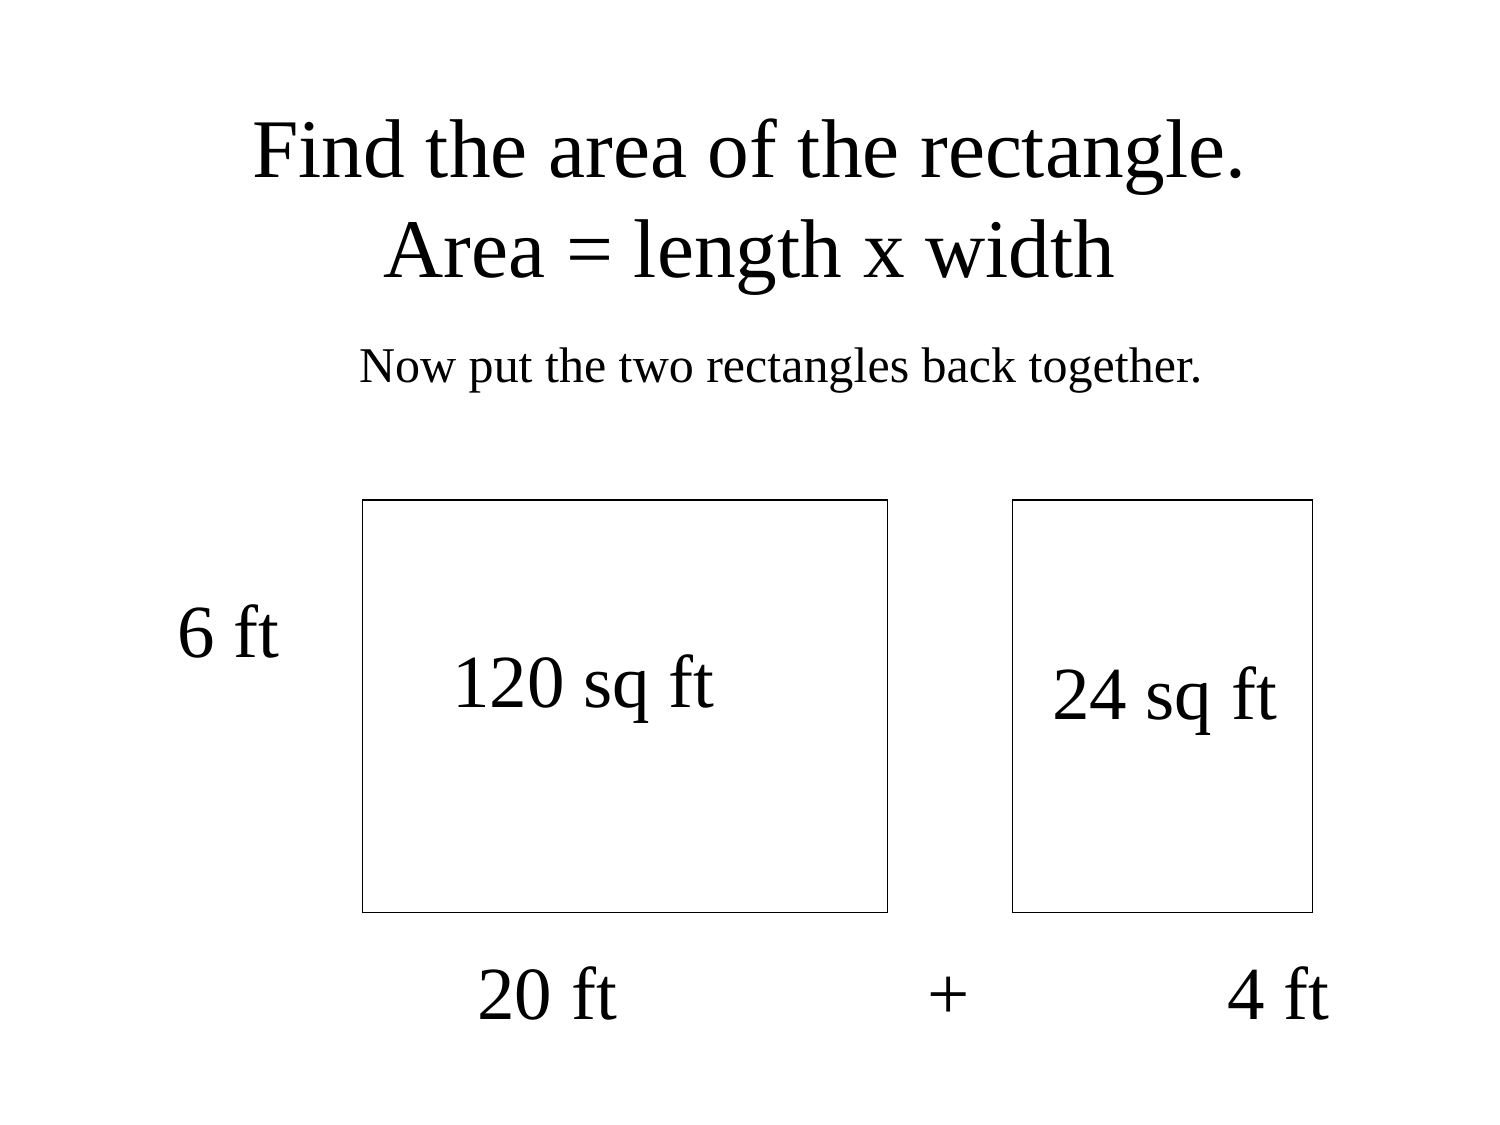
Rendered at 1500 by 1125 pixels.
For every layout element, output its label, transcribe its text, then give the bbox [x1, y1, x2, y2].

text_box 120 sq ft [437, 624, 850, 730]
text_box [1012, 500, 1313, 913]
text_box Now put the two rectangles back together. [224, 324, 1338, 400]
text_box 6 ft [162, 574, 362, 680]
text_box 20 ft + 4 ft [462, 937, 1400, 1043]
text_box [362, 500, 888, 913]
text_box Find the area of the rectangle. Area = length x width [112, 99, 1388, 288]
text_box 24 sq ft [1037, 637, 1425, 743]
